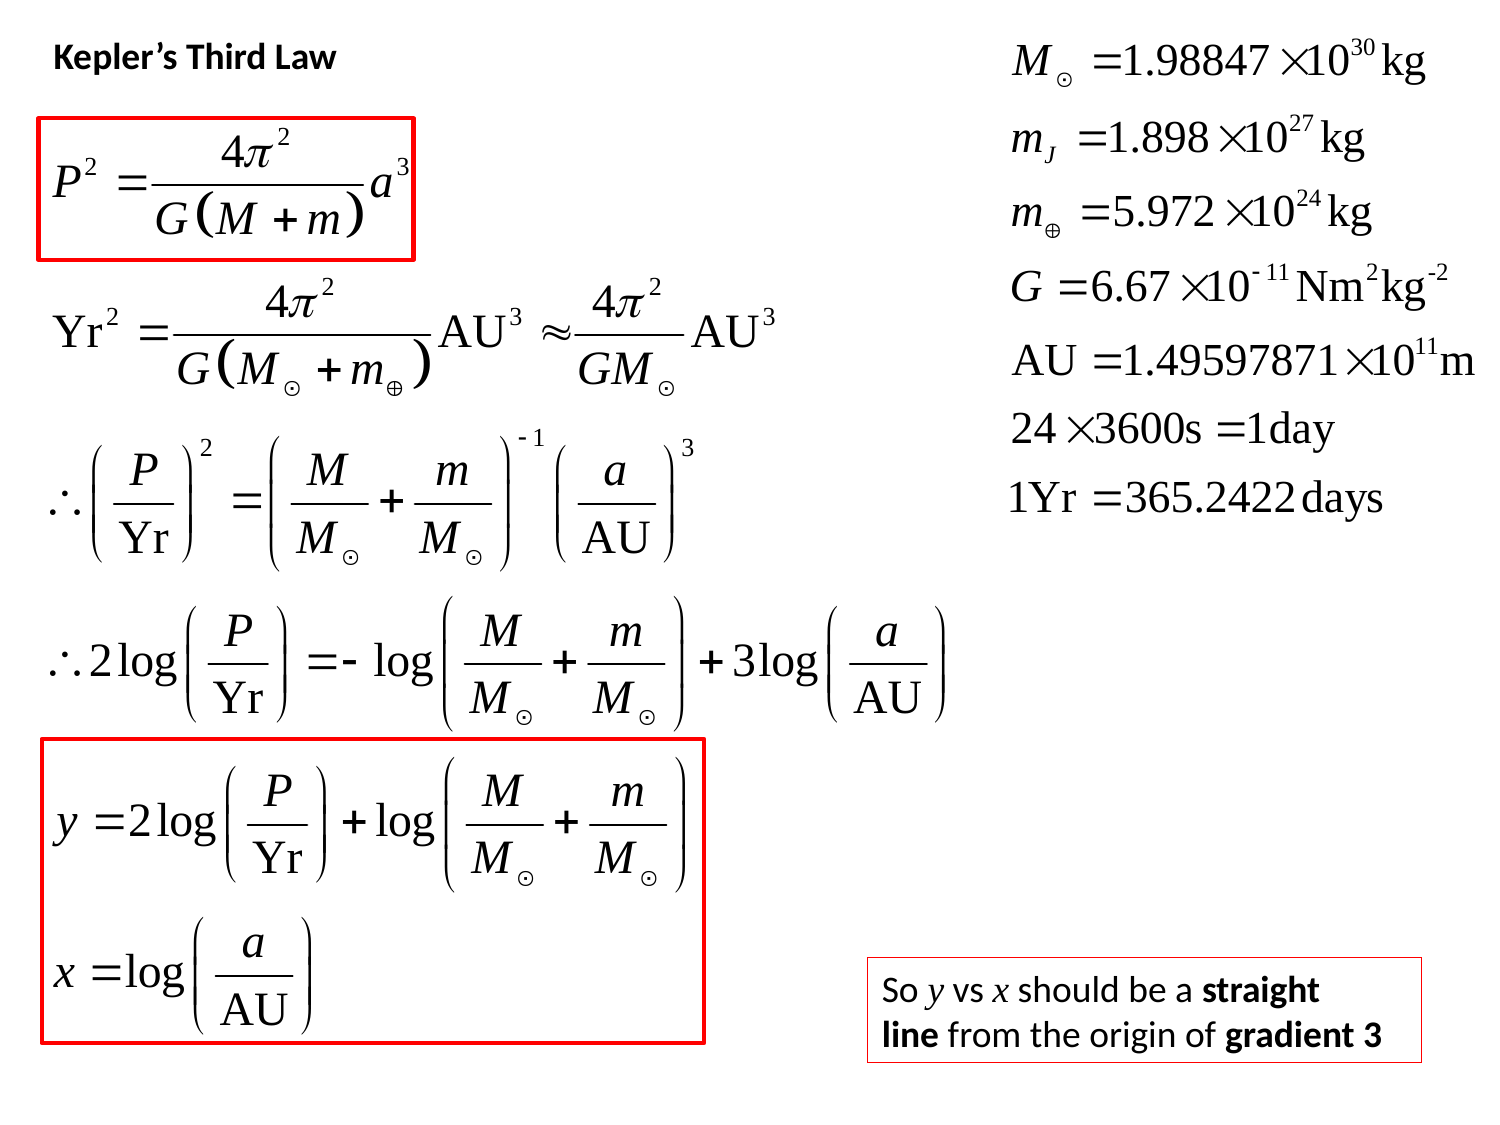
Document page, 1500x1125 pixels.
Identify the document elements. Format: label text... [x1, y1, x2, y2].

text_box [43, 112, 960, 1046]
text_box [1003, 26, 1483, 536]
text_box So y vs x should be a straight line from the origin of gradient 3 [867, 957, 1422, 1063]
text_box Kepler’s Third Law [38, 24, 353, 85]
